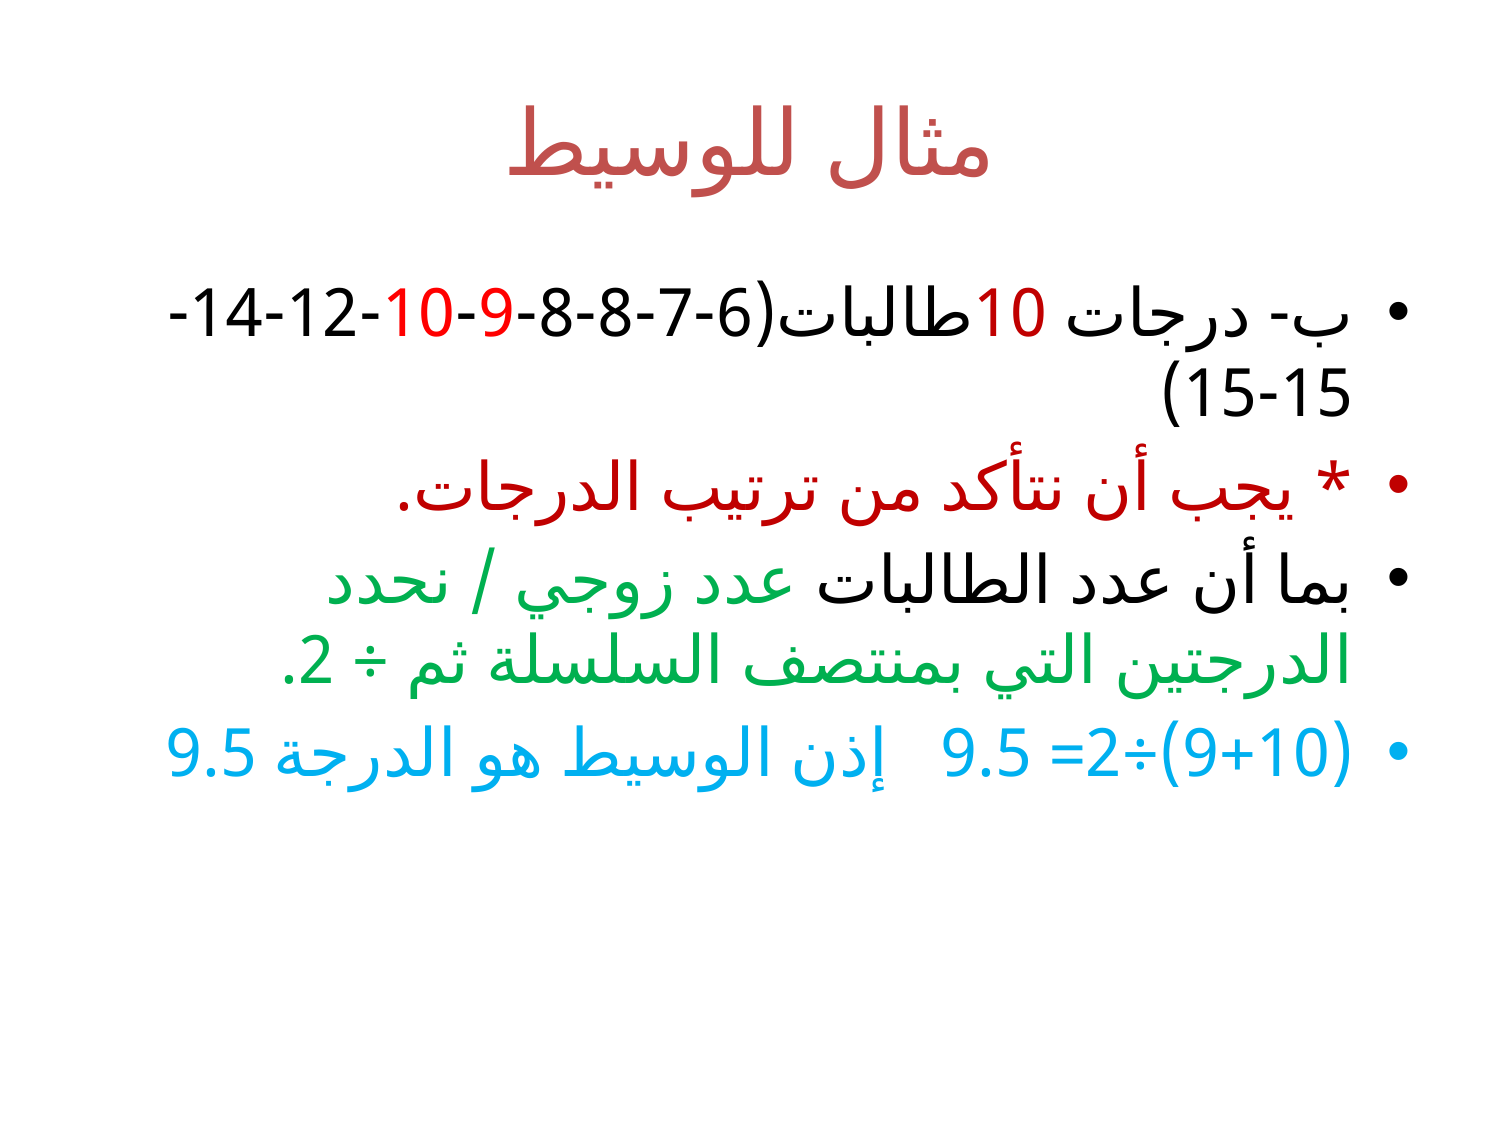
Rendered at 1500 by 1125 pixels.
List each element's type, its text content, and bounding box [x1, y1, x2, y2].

list ب- درجات 10طالبات(6-7-8-8-9-10-12-14-15-15) * يجب أن نتأكد من ترتيب الدرجات. بما أن عدد الطالبات عدد زوجي / نحدد الدرجتين التي بمنتصف السلسلة ثم ÷ 2. (9+10)÷2= 9.5 إذن الوسيط هو الدرجة 9.5 [75, 262, 1425, 1005]
title مثال للوسيط [75, 45, 1425, 233]
